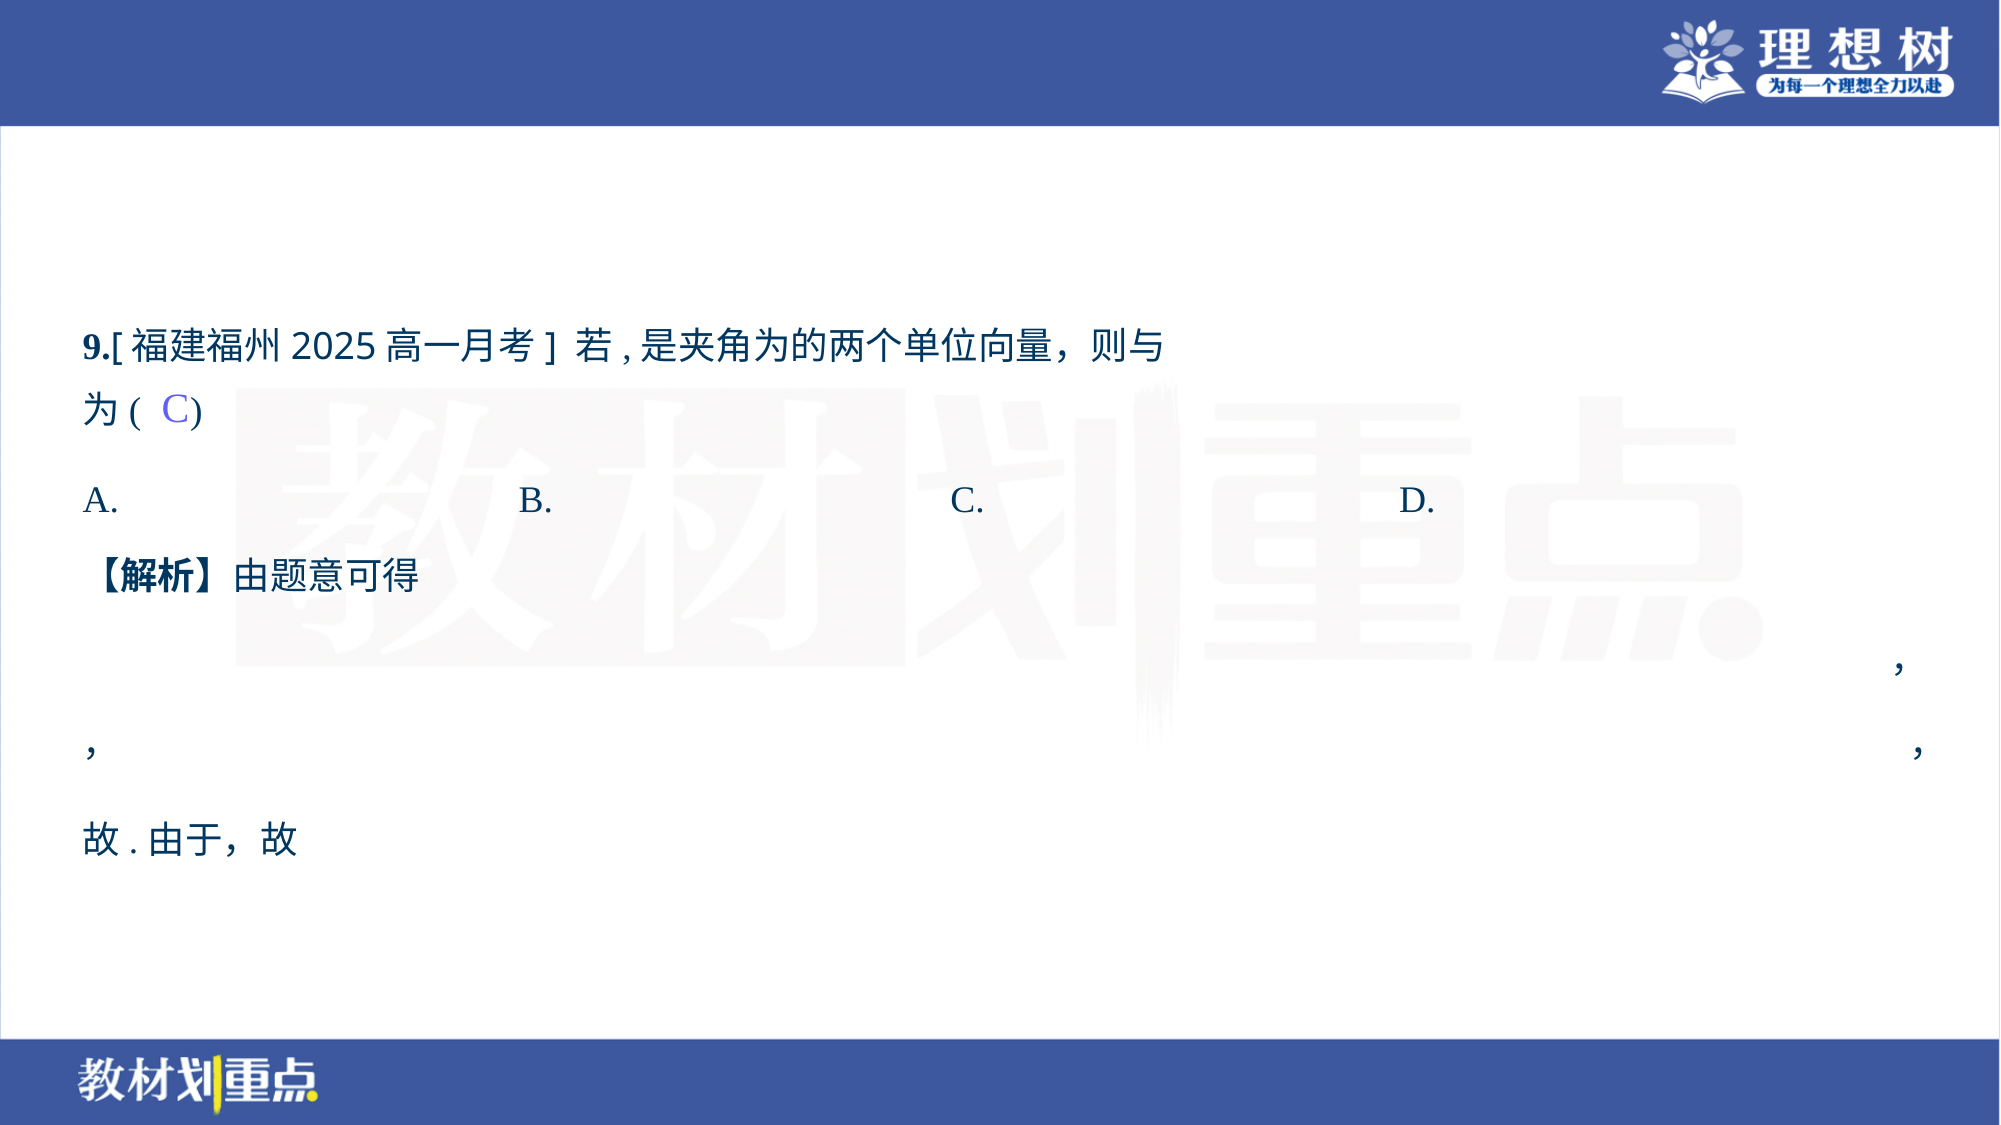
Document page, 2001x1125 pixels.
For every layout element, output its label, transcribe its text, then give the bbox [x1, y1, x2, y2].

text_box C [146, 378, 205, 429]
picture [0, 0, 2000, 1125]
